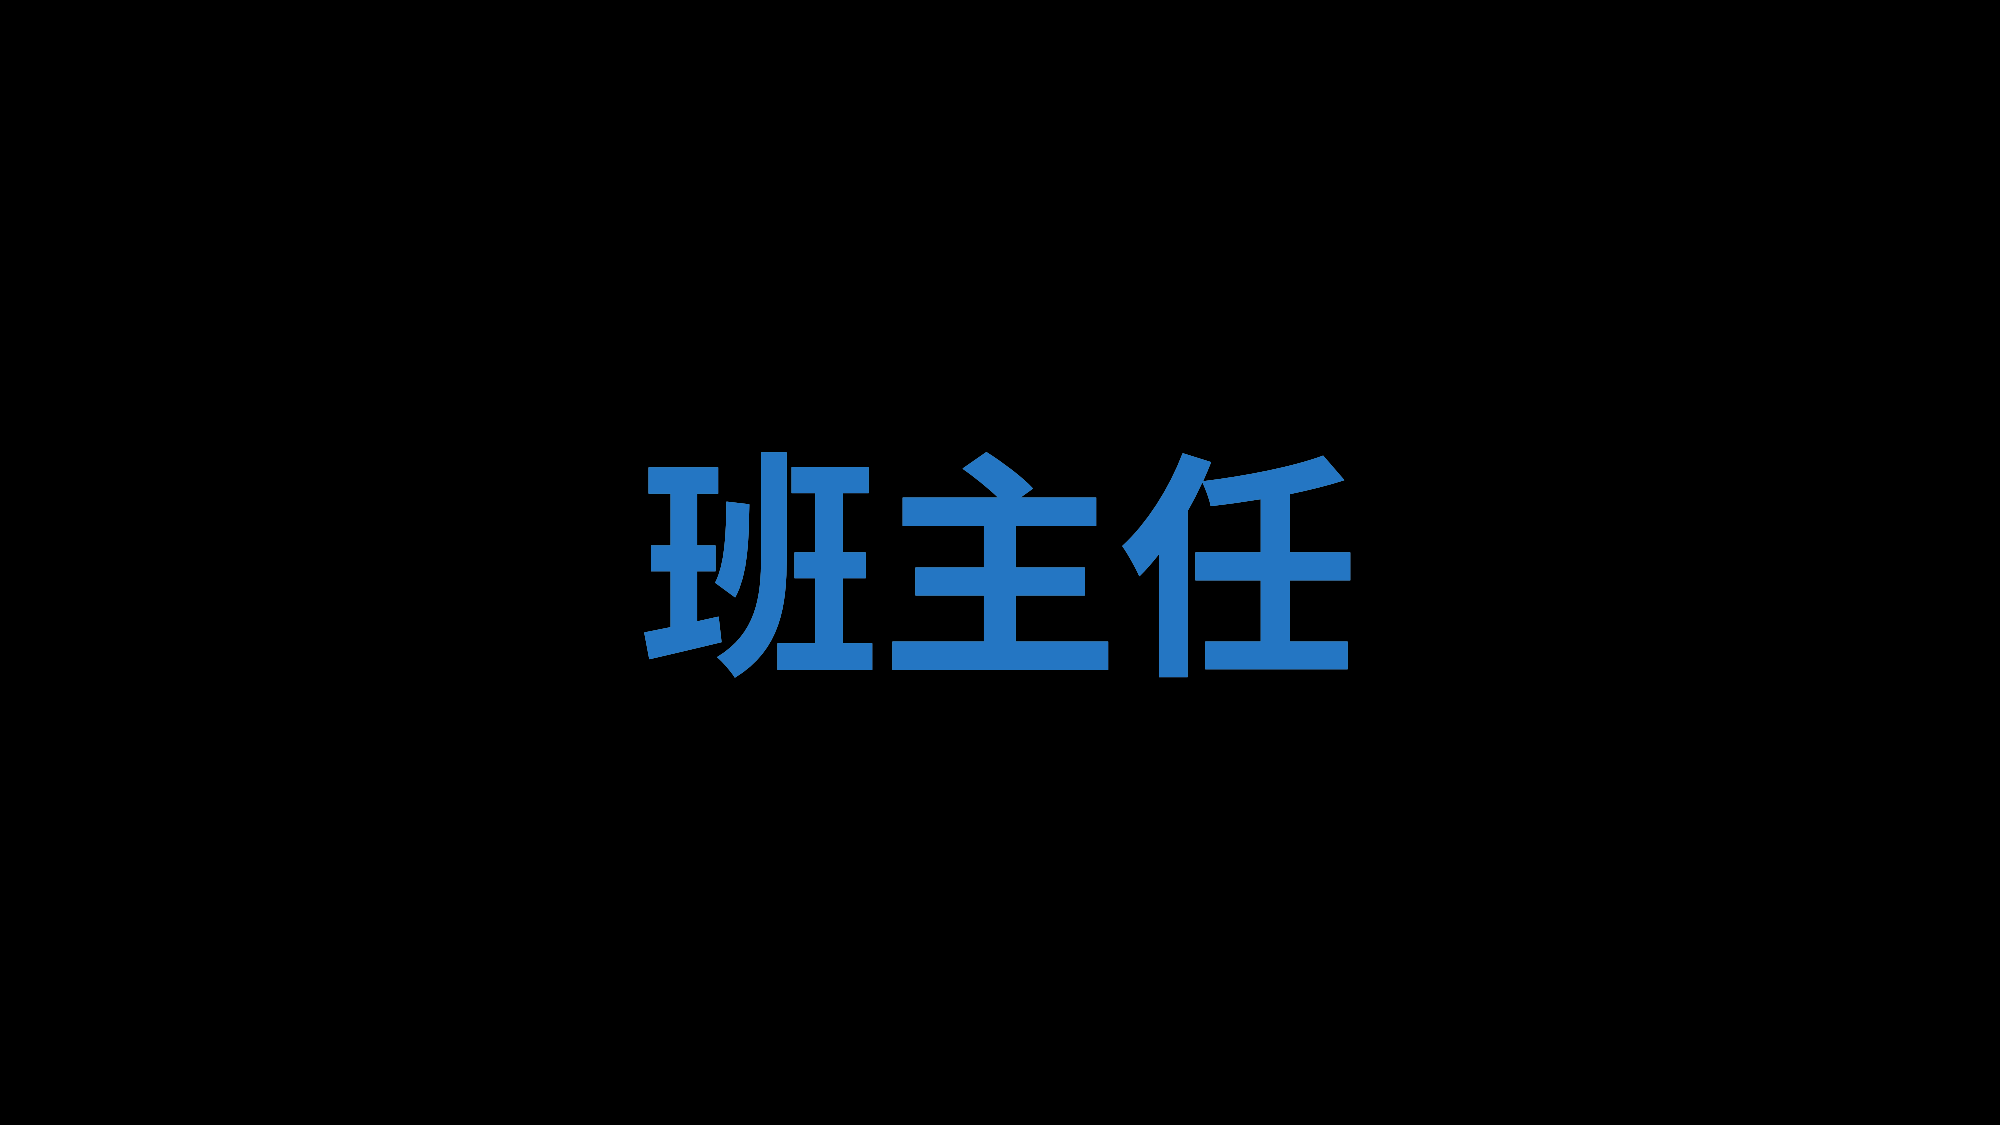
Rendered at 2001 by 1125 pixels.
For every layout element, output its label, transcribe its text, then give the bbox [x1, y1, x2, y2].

text_box 班主任 [270, 409, 1730, 712]
